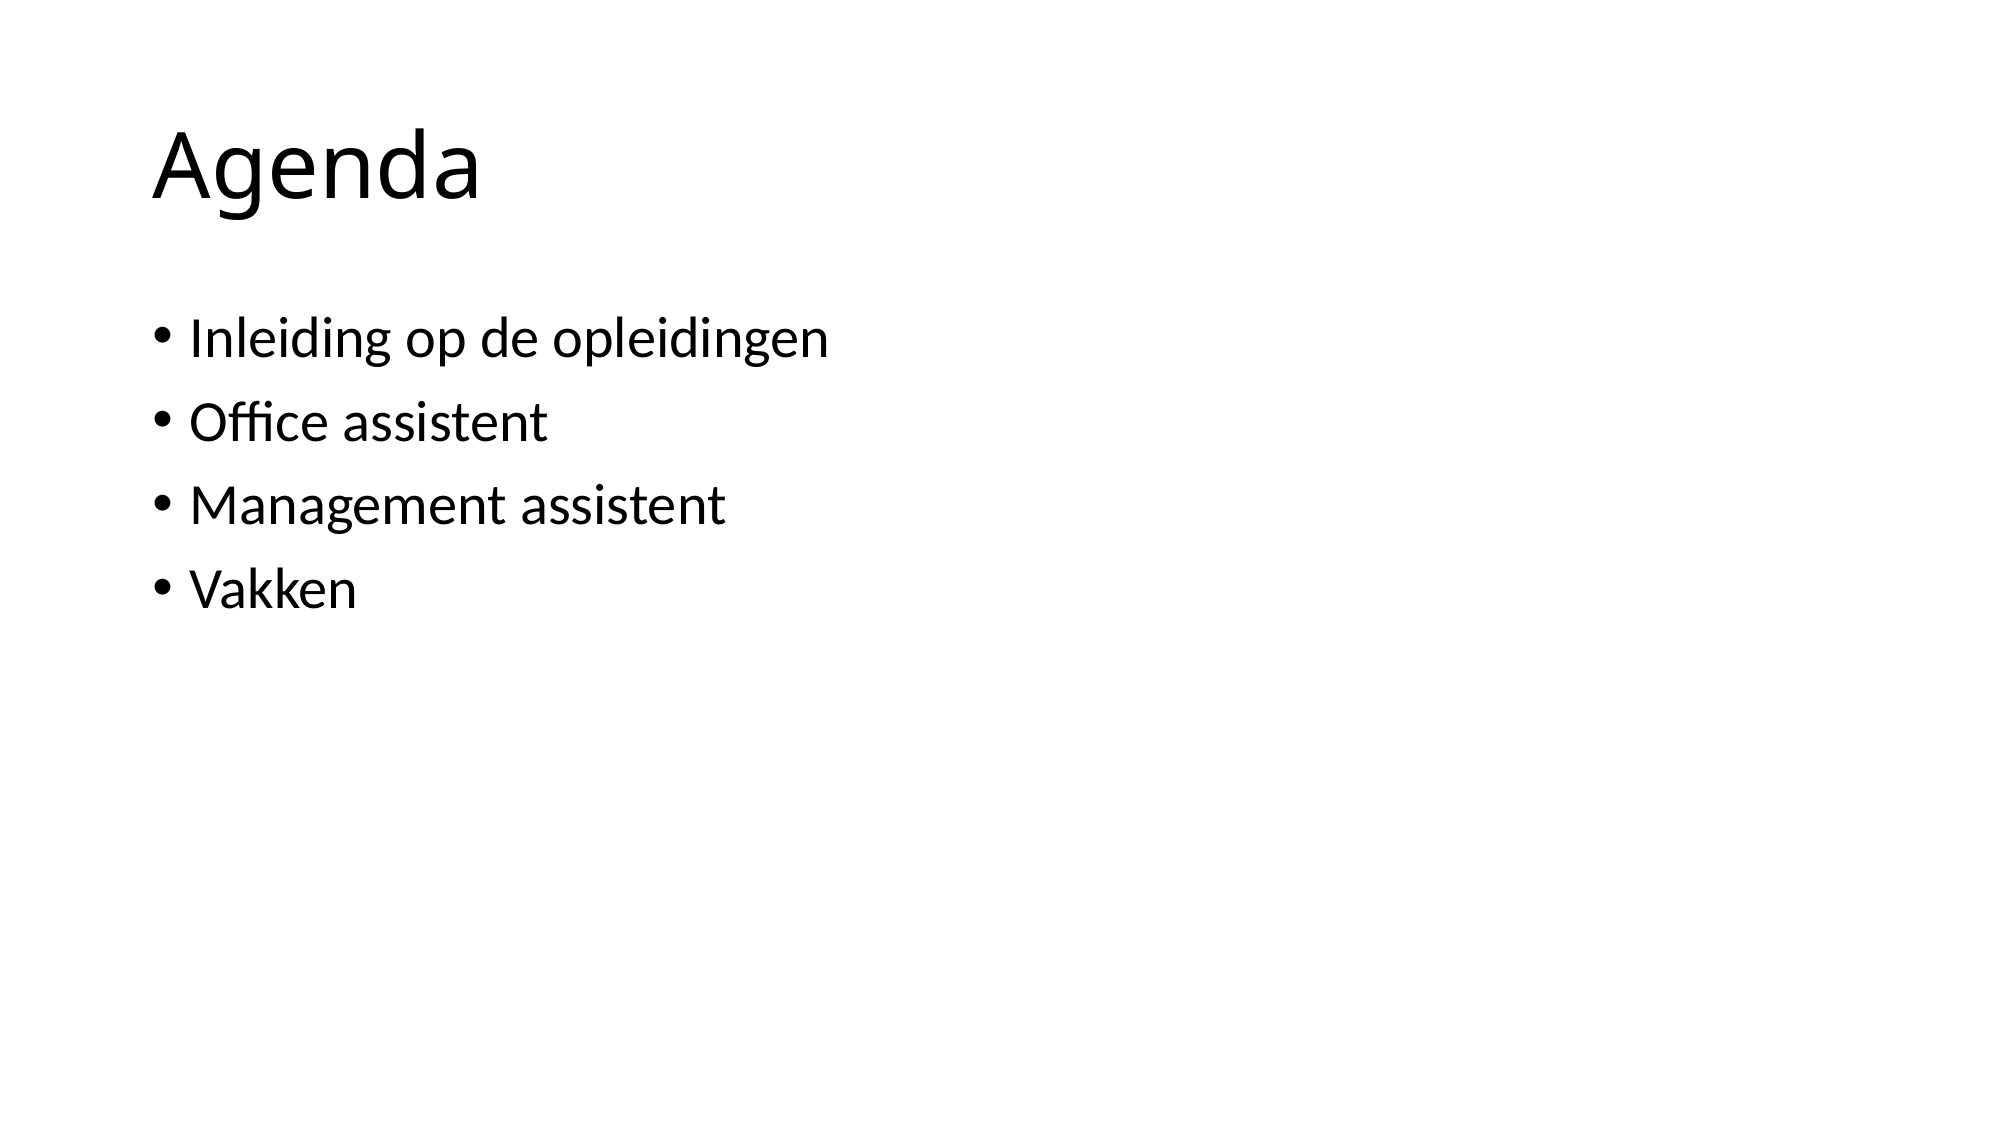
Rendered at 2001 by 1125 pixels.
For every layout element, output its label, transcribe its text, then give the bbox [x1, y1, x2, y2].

list Inleiding op de opleidingen Office assistent Management assistent Vakken [137, 299, 1863, 1014]
title Agenda [137, 59, 1863, 278]
